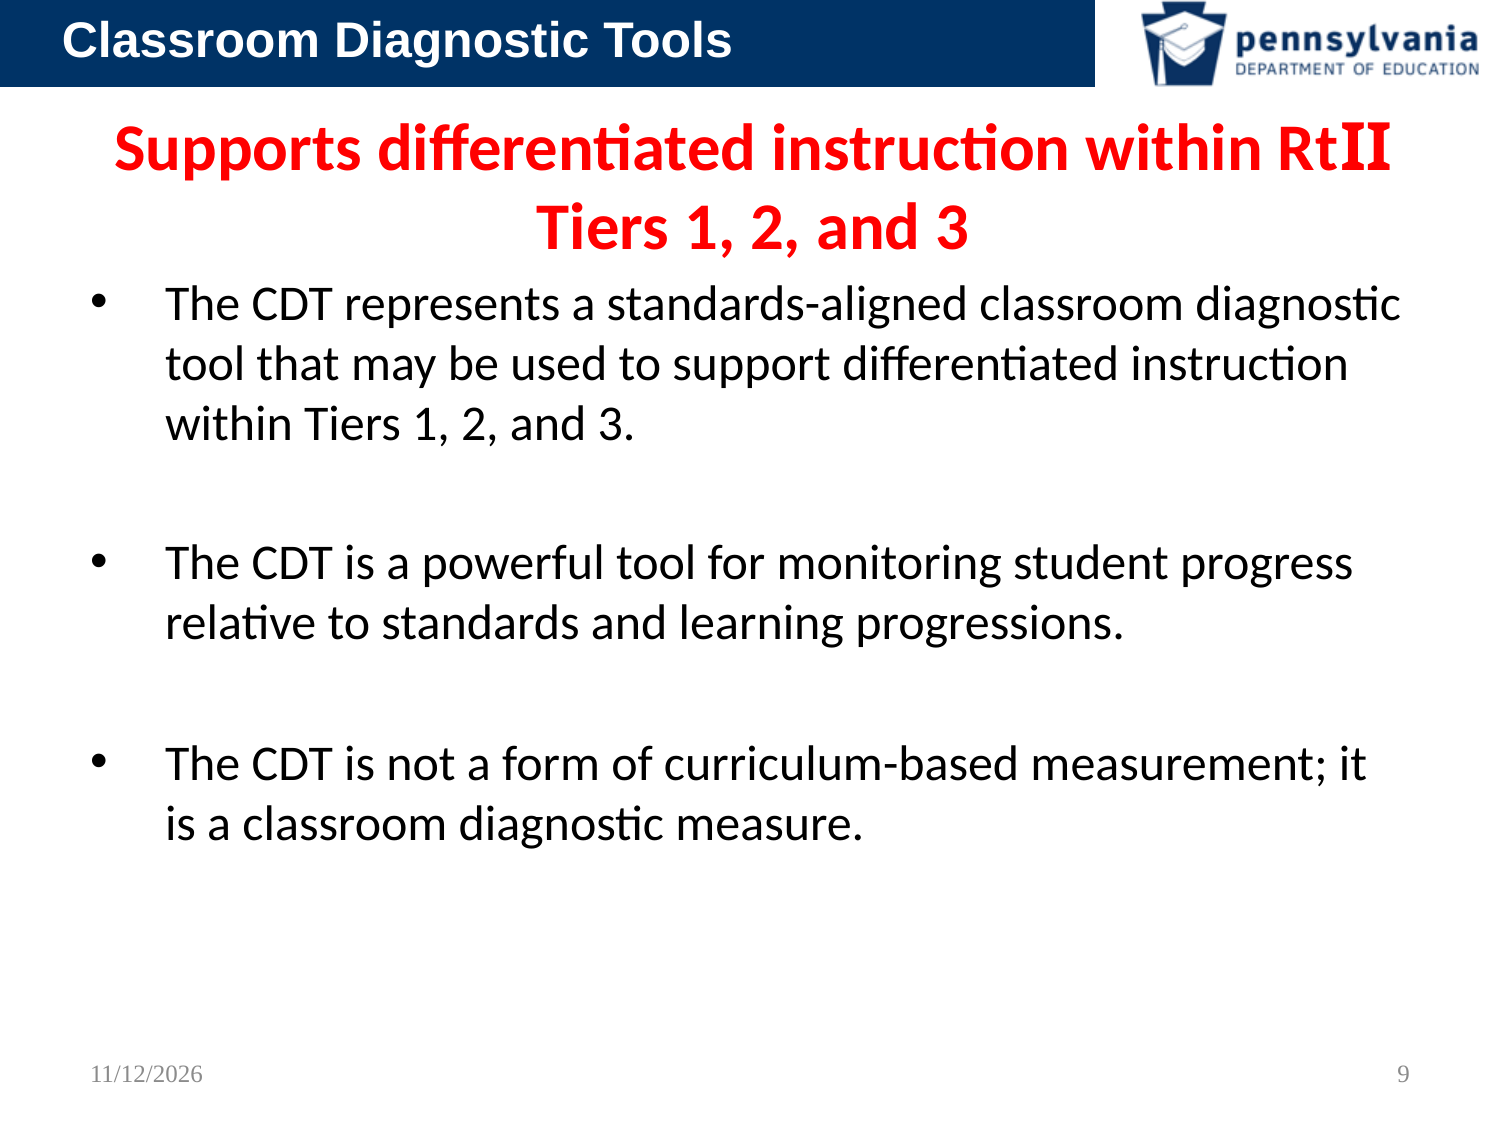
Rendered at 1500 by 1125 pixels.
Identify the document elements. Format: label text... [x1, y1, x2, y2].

slide_number 9 [1074, 1042, 1425, 1103]
picture [1134, 0, 1485, 90]
list The CDT represents a standards-aligned classroom diagnostic tool that may be used to support differentiated instruction within Tiers 1, 2, and 3. The CDT is a powerful tool for monitoring student progress relative to standards and learning progressions. The CDT is not a form of curriculum-based measurement; it is a classroom diagnostic measure. [74, 262, 1426, 1006]
title Supports differentiated instruction within RtII Tiers 1, 2, and 3 [77, 85, 1429, 232]
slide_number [75, 1042, 425, 1103]
